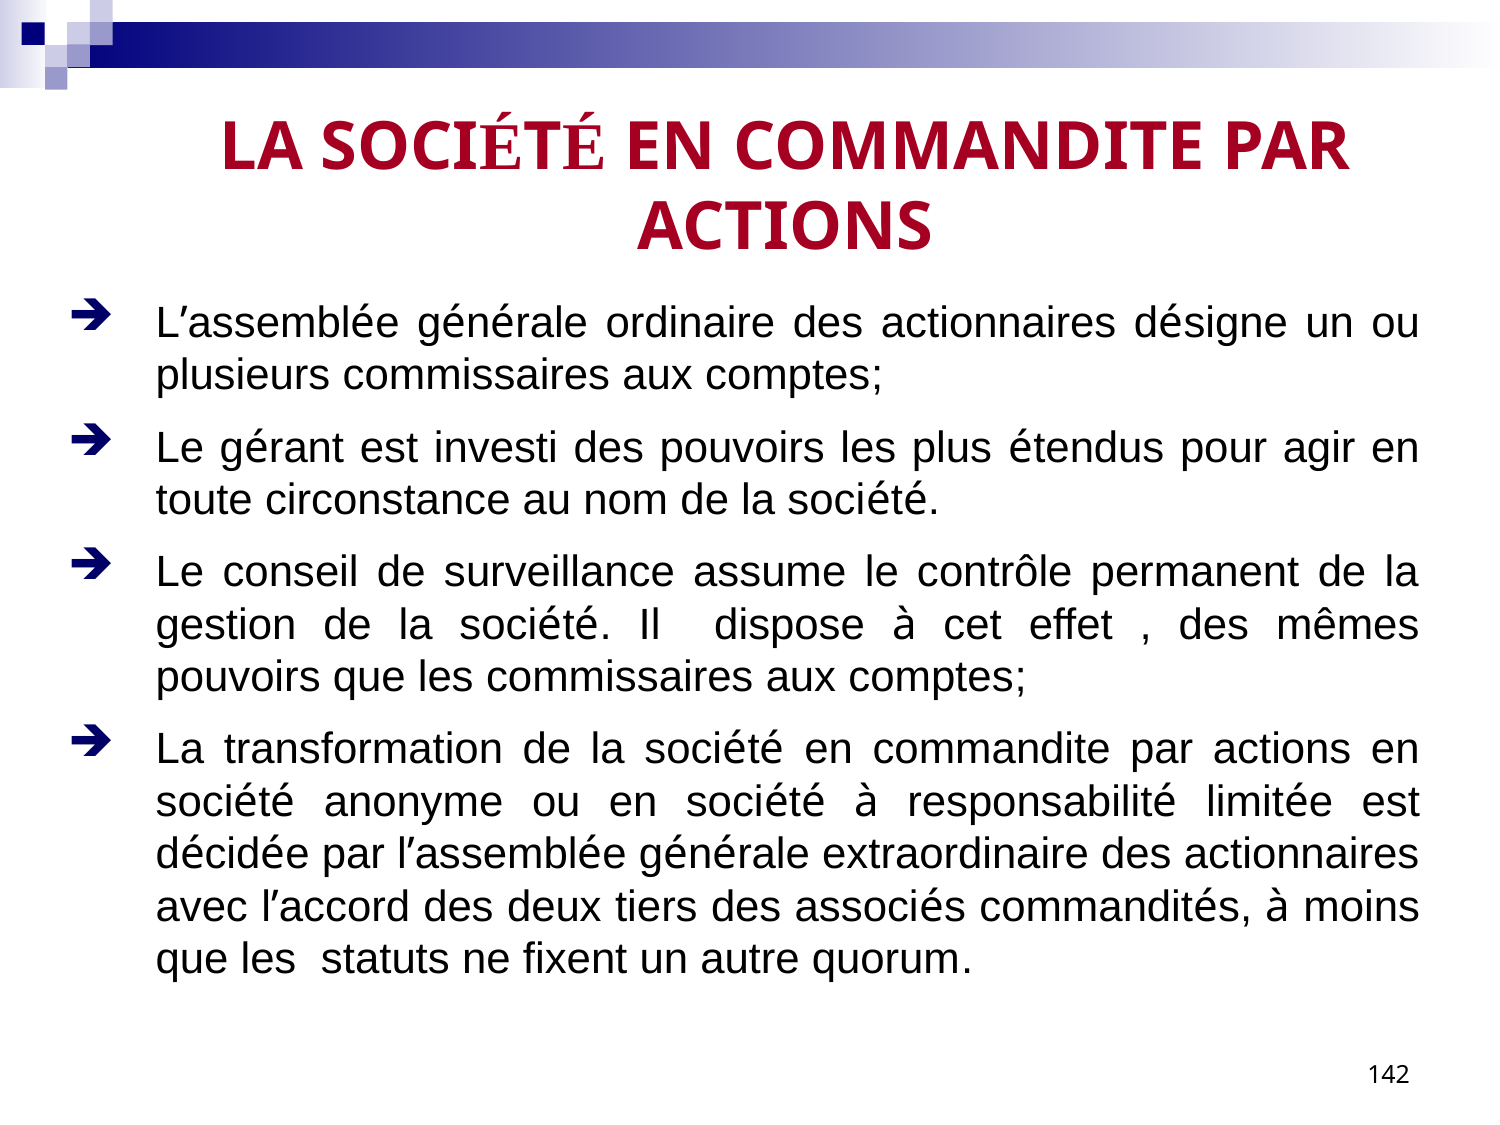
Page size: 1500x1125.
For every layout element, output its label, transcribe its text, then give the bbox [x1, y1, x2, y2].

slide_number 142 [1074, 1059, 1425, 1100]
title LA SOCIÉTÉ EN COMMANDITE PAR ACTIONS [148, 145, 1424, 220]
list L’assemblée générale ordinaire des actionnaires désigne un ou plusieurs commissaires aux comptes; Le gérant est investi des pouvoirs les plus étendus pour agir en toute circonstance au nom de la société. Le conseil de surveillance assume le contrôle permanent de la gestion de la société. Il dispose à cet effet , des mêmes pouvoirs que les commissaires aux comptes; La transformation de la société en commandite par actions en société anonyme ou en société à responsabilité limitée est décidée par l’assemblée générale extraordinaire des actionnaires avec l’accord des deux tiers des associés commandités, à moins que les statuts ne fixent un autre quorum. [53, 286, 1436, 1059]
